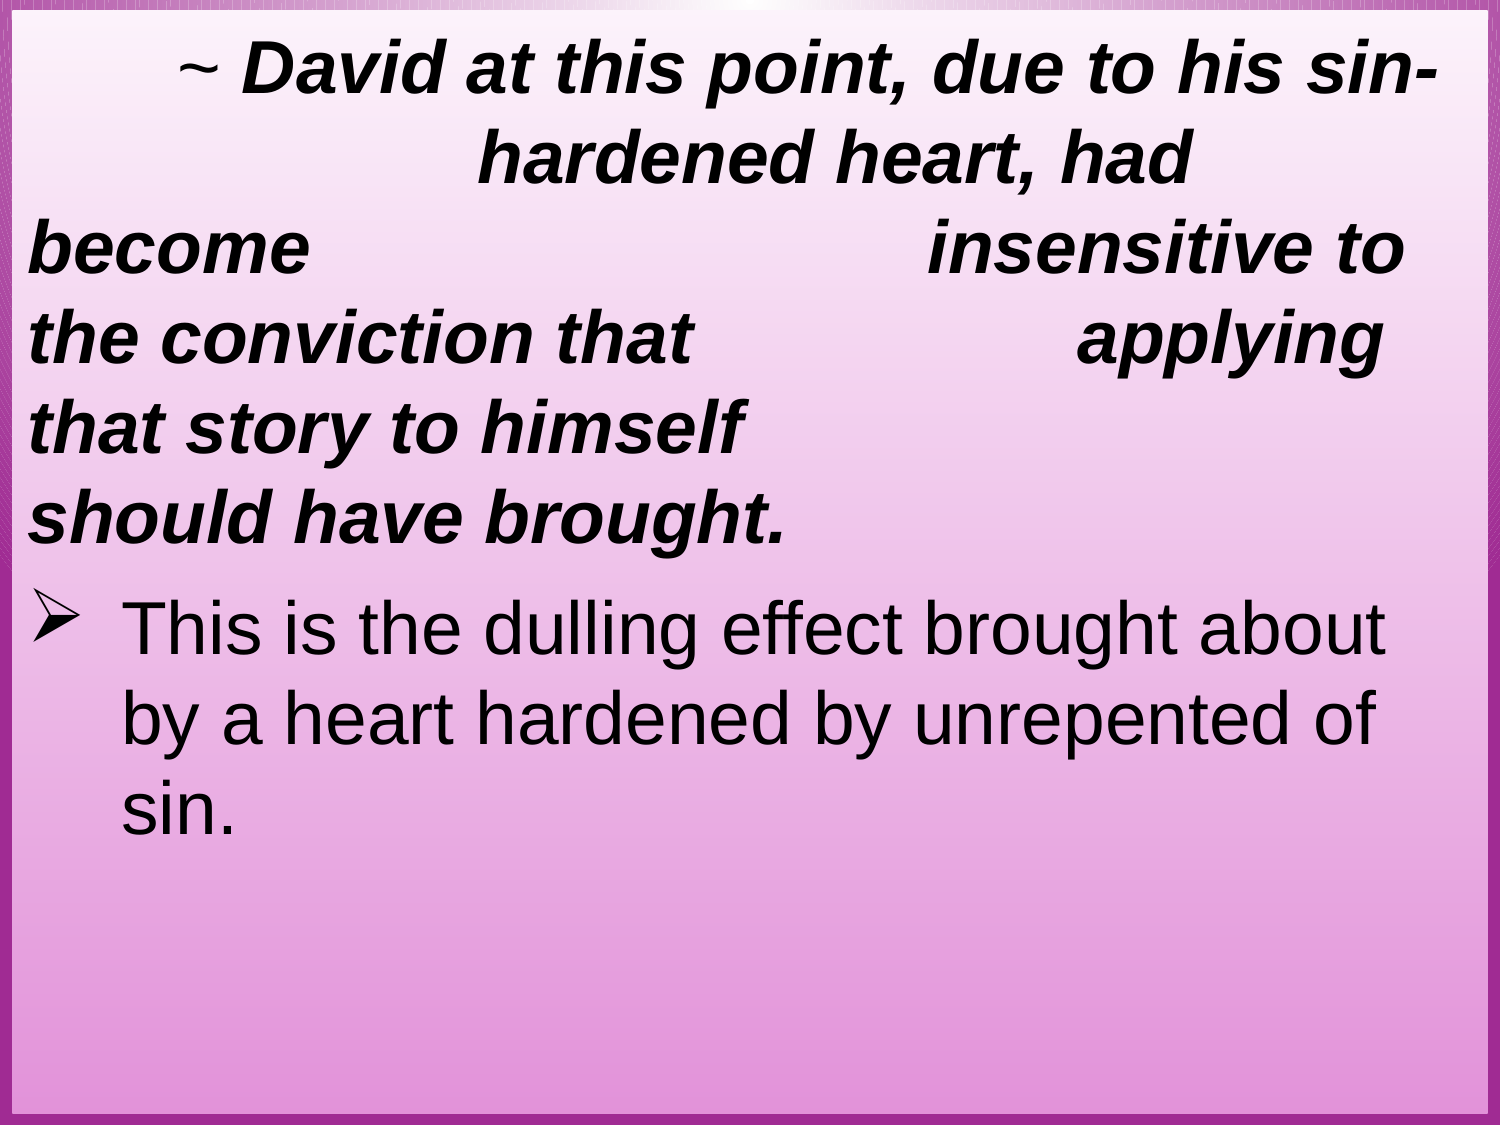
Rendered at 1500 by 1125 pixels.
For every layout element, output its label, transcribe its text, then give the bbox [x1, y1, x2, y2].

subtitle ~ David at this point, due to his sin- hardened heart, had become insensitive to the conviction that applying that story to himself should have brought. This is the dulling effect brought about by a heart hardened by unrepented of sin. [12, 10, 1488, 1114]
